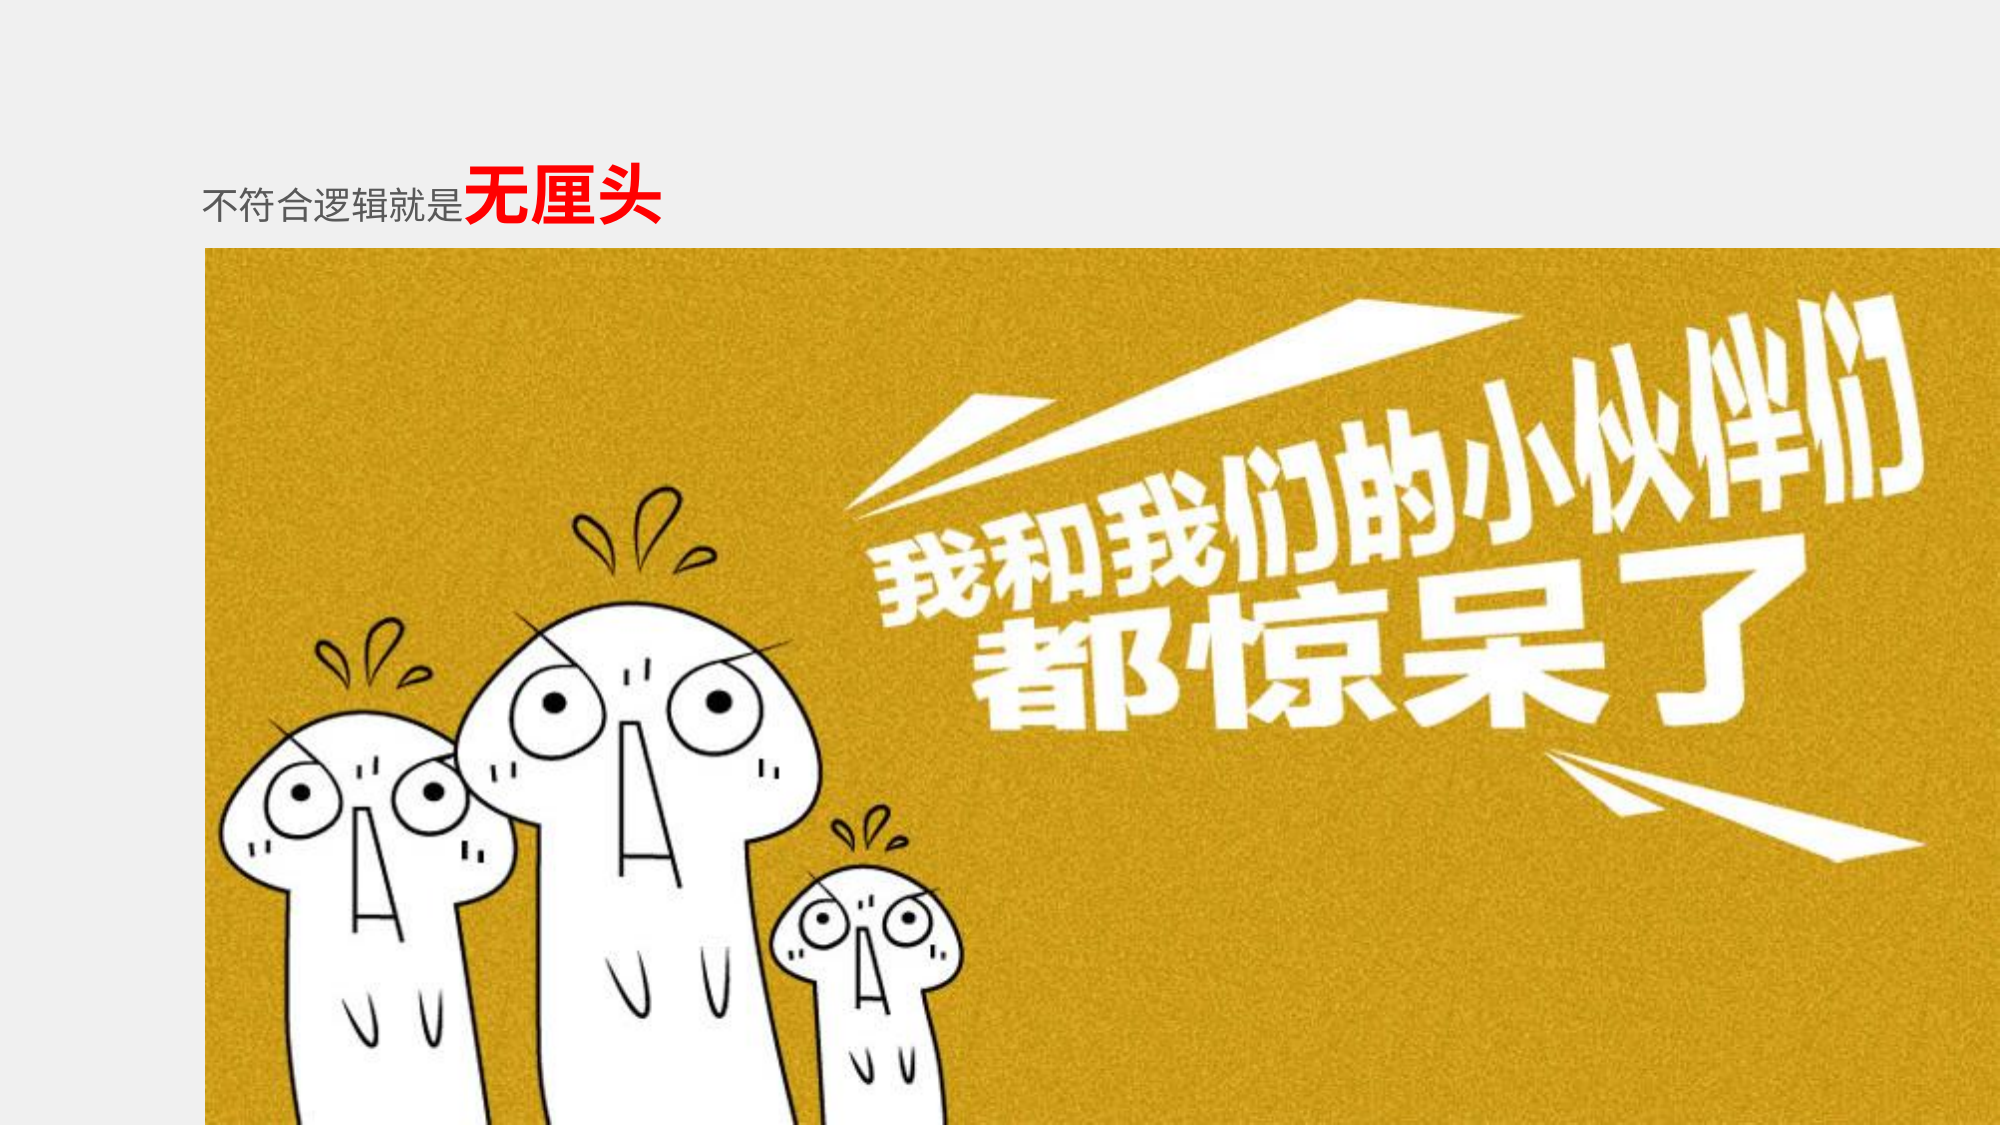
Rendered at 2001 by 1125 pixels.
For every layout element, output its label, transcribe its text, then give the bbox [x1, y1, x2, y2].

text_box 不符合逻辑就是无厘头 [186, 145, 1847, 241]
picture [205, 248, 2000, 1125]
